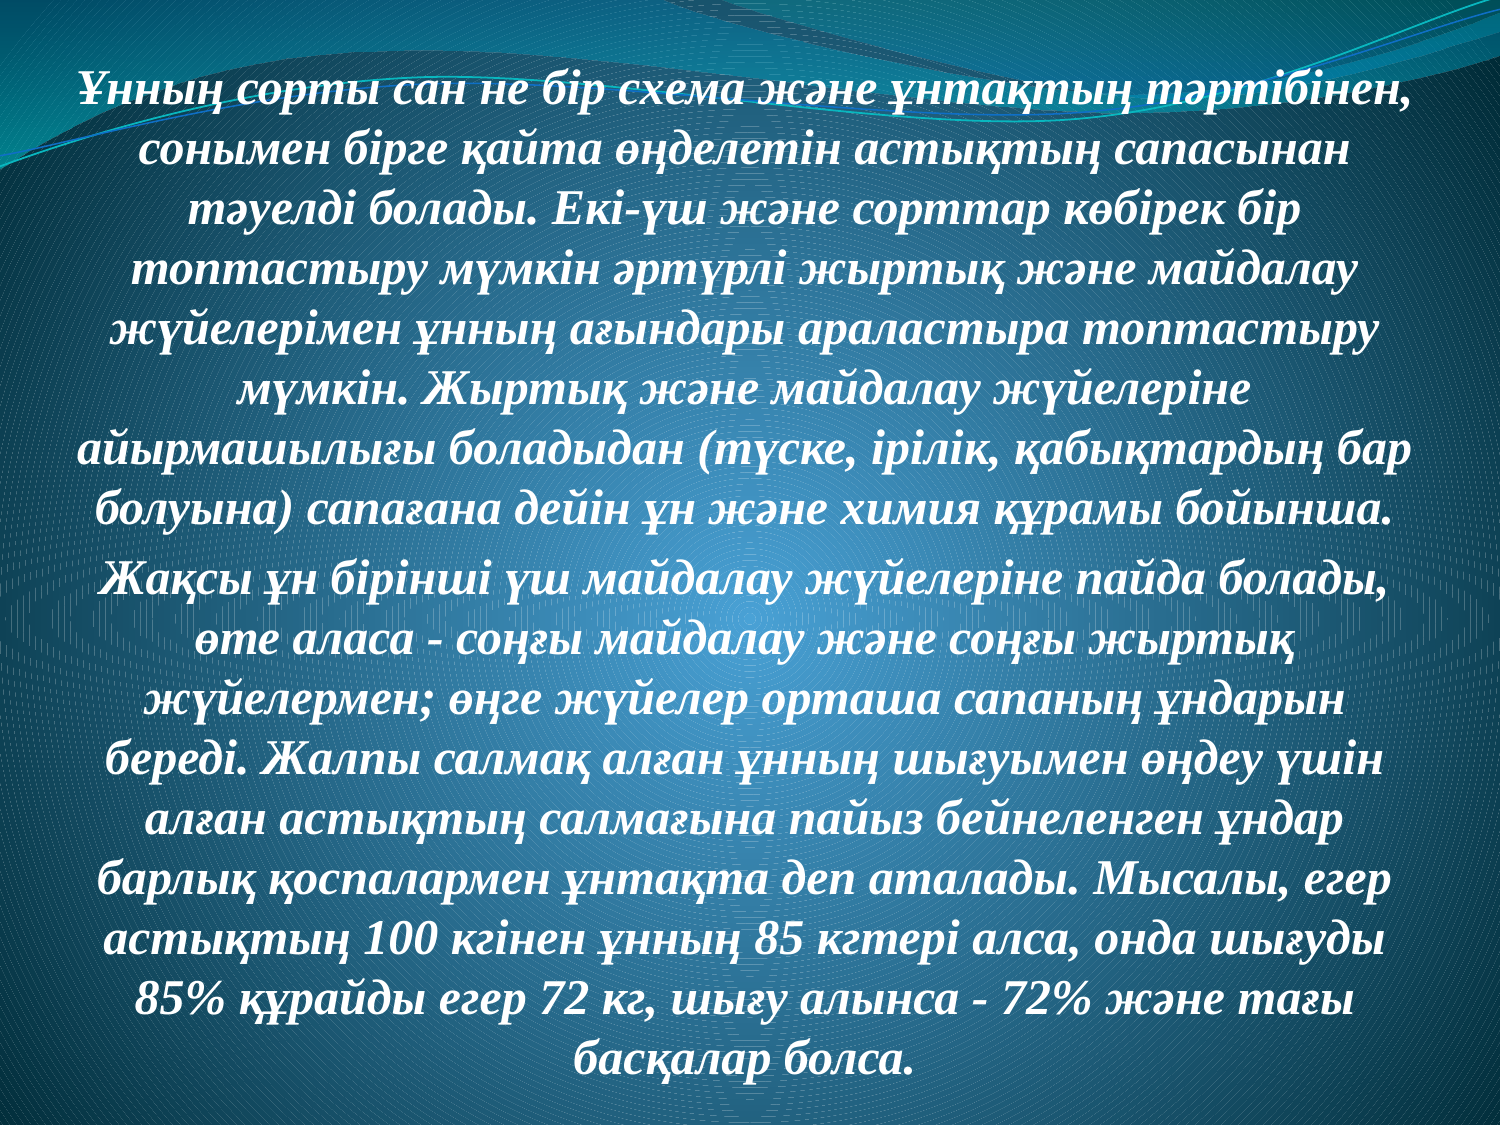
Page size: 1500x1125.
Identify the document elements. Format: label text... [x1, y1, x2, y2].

subtitle Ұнның сорты сан не бiр схема және ұнтақтың тәртiбiнен, сонымен бiрге қайта өңделетiн астықтың сапасынан тәуелдi болады. Екi-үш және сорттар көбiрек бiр топтастыру мүмкiн әртүрлi жыртық және майдалау жүйелерiмен ұнның ағындары араластыра топтастыру мүмкiн. Жыртық және майдалау жүйелерiне айырмашылығы боладыдан (түске, iрiлiк, қабықтардың бар болуына) сапағана дейiн ұн және химия құрамы бойынша. Жақсы ұн бiрiншi үш майдалау жүйелерiне пайда болады, өте аласа - соңғы майдалау және соңғы жыртық жүйелермен; өңге жүйелер орташа сапаның ұндарын бередi. Жалпы салмақ алған ұнның шығуымен өңдеу үшiн алған астықтың салмағына пайыз бейнеленген ұндар барлық қоспалармен ұнтақта деп аталады. Мысалы, егер астықтың 100 кгiнен ұнның 85 кгтерi алса, онда шығуды 85% құрайды егер 72 кг, шығу алынса - 72% және тағы басқалар болса. [70, 46, 1430, 818]
